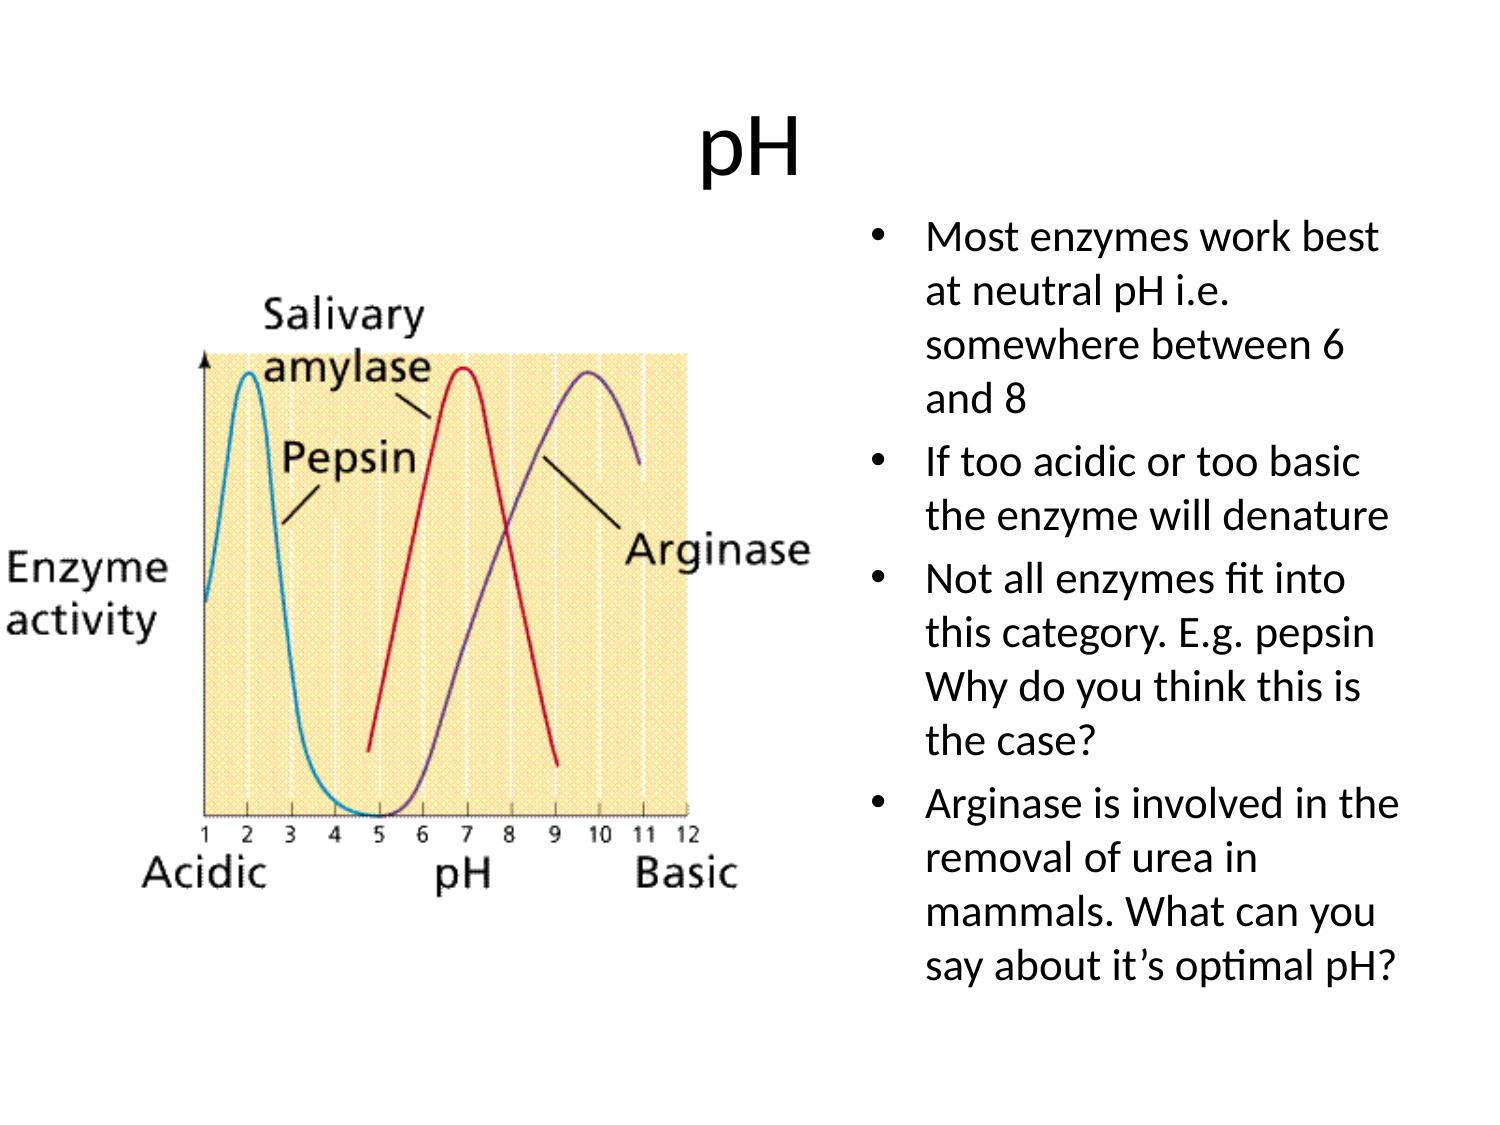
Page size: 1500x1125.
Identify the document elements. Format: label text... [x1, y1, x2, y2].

picture [0, 292, 816, 903]
list Most enzymes work best at neutral pH i.e. somewhere between 6 and 8 If too acidic or too basic the enzyme will denature Not all enzymes fit into this category. E.g. pepsin Why do you think this is the case? Arginase is involved in the removal of urea in mammals. What can you say about it’s optimal pH? [855, 199, 1425, 1005]
title pH [75, 45, 1425, 233]
